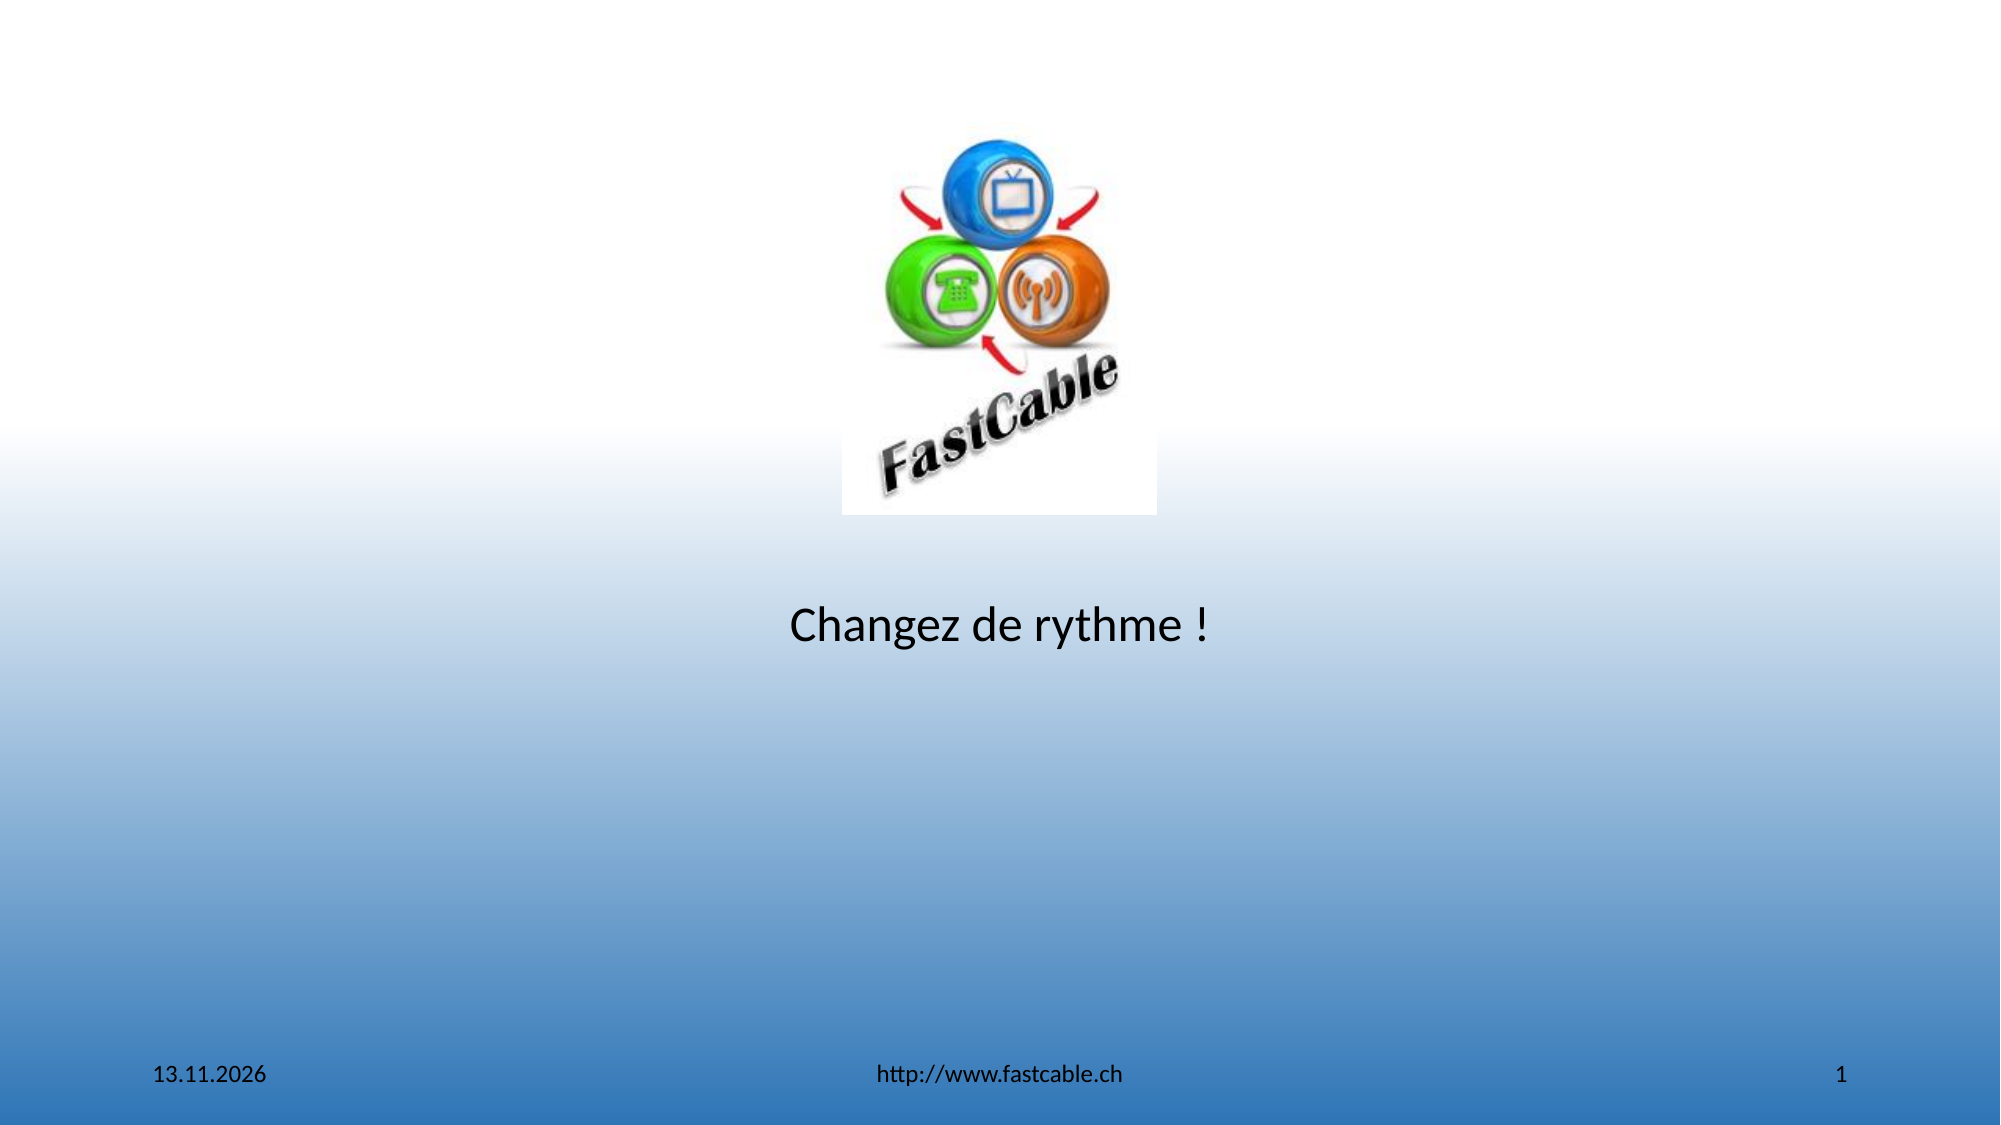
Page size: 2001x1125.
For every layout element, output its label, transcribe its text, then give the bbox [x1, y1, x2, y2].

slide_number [137, 1042, 588, 1103]
slide_number 1 [1412, 1042, 1863, 1103]
footer http://www.fastcable.ch [662, 1042, 1338, 1103]
picture [842, 122, 1157, 515]
subtitle Changez de rythme ! [249, 590, 1750, 863]
